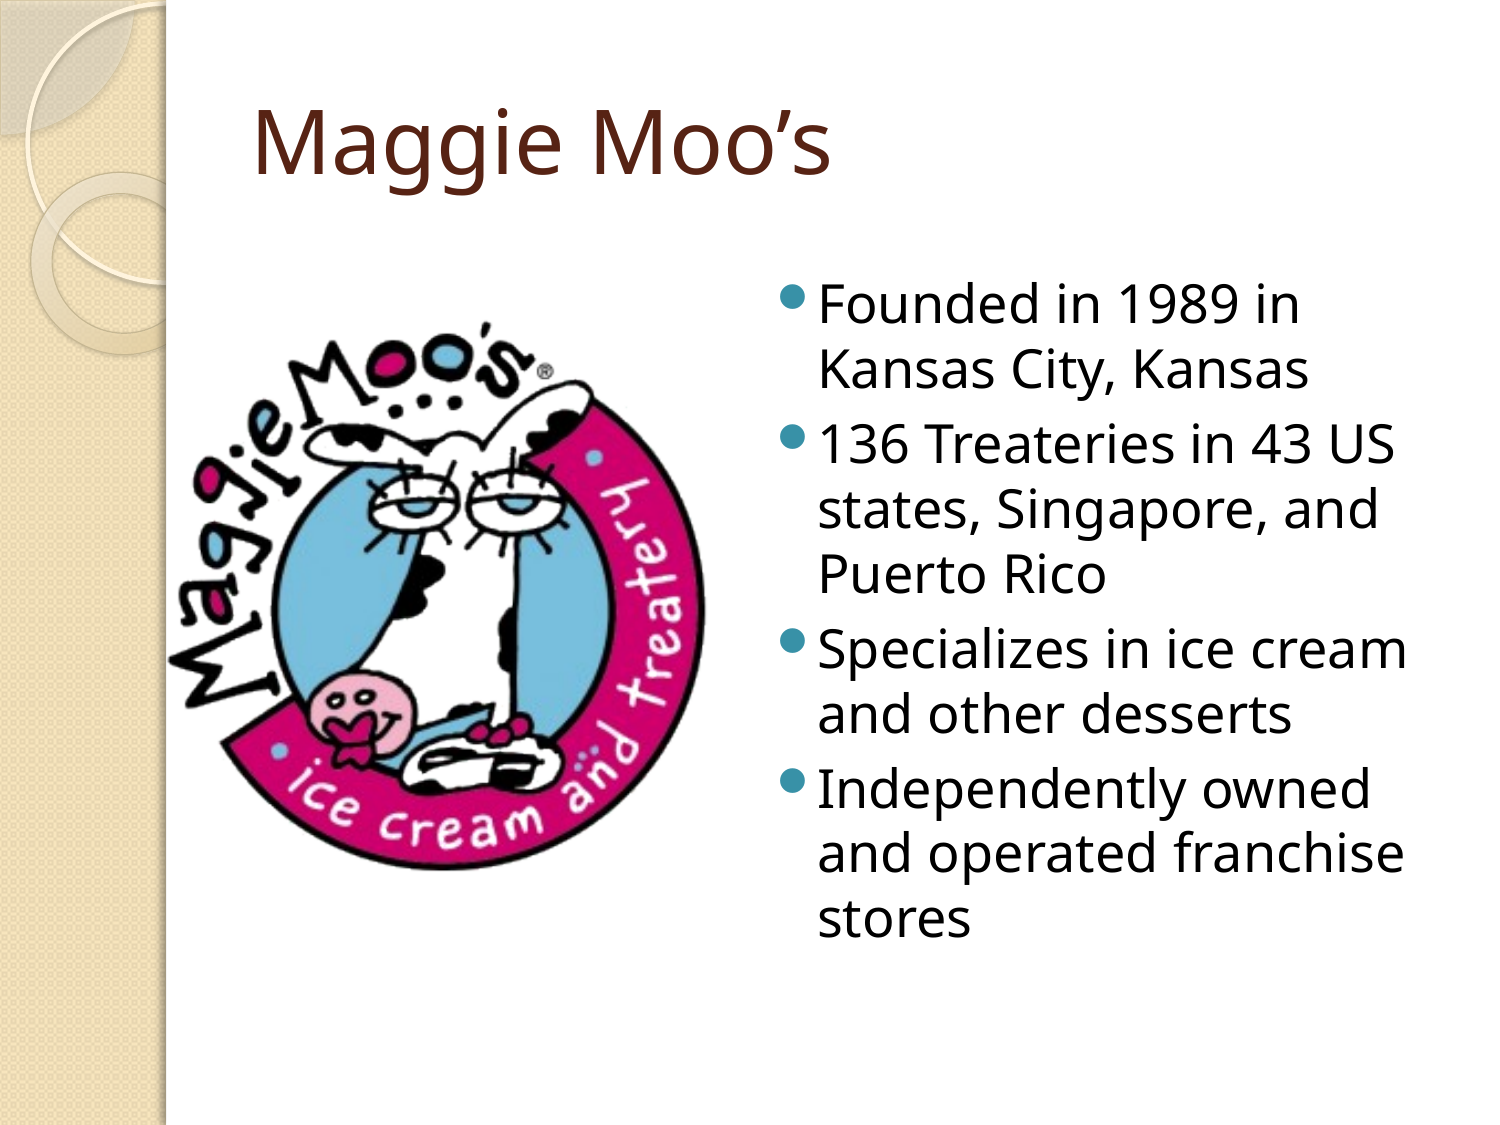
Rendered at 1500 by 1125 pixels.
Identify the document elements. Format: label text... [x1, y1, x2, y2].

list Founded in 1989 in Kansas City, Kansas 136 Treateries in 43 US states, Singapore, and Puerto Rico Specializes in ice cream and other desserts Independently owned and operated franchise stores [750, 262, 1425, 1005]
picture [99, 274, 763, 938]
title Maggie Moo’s [235, 45, 1466, 233]
